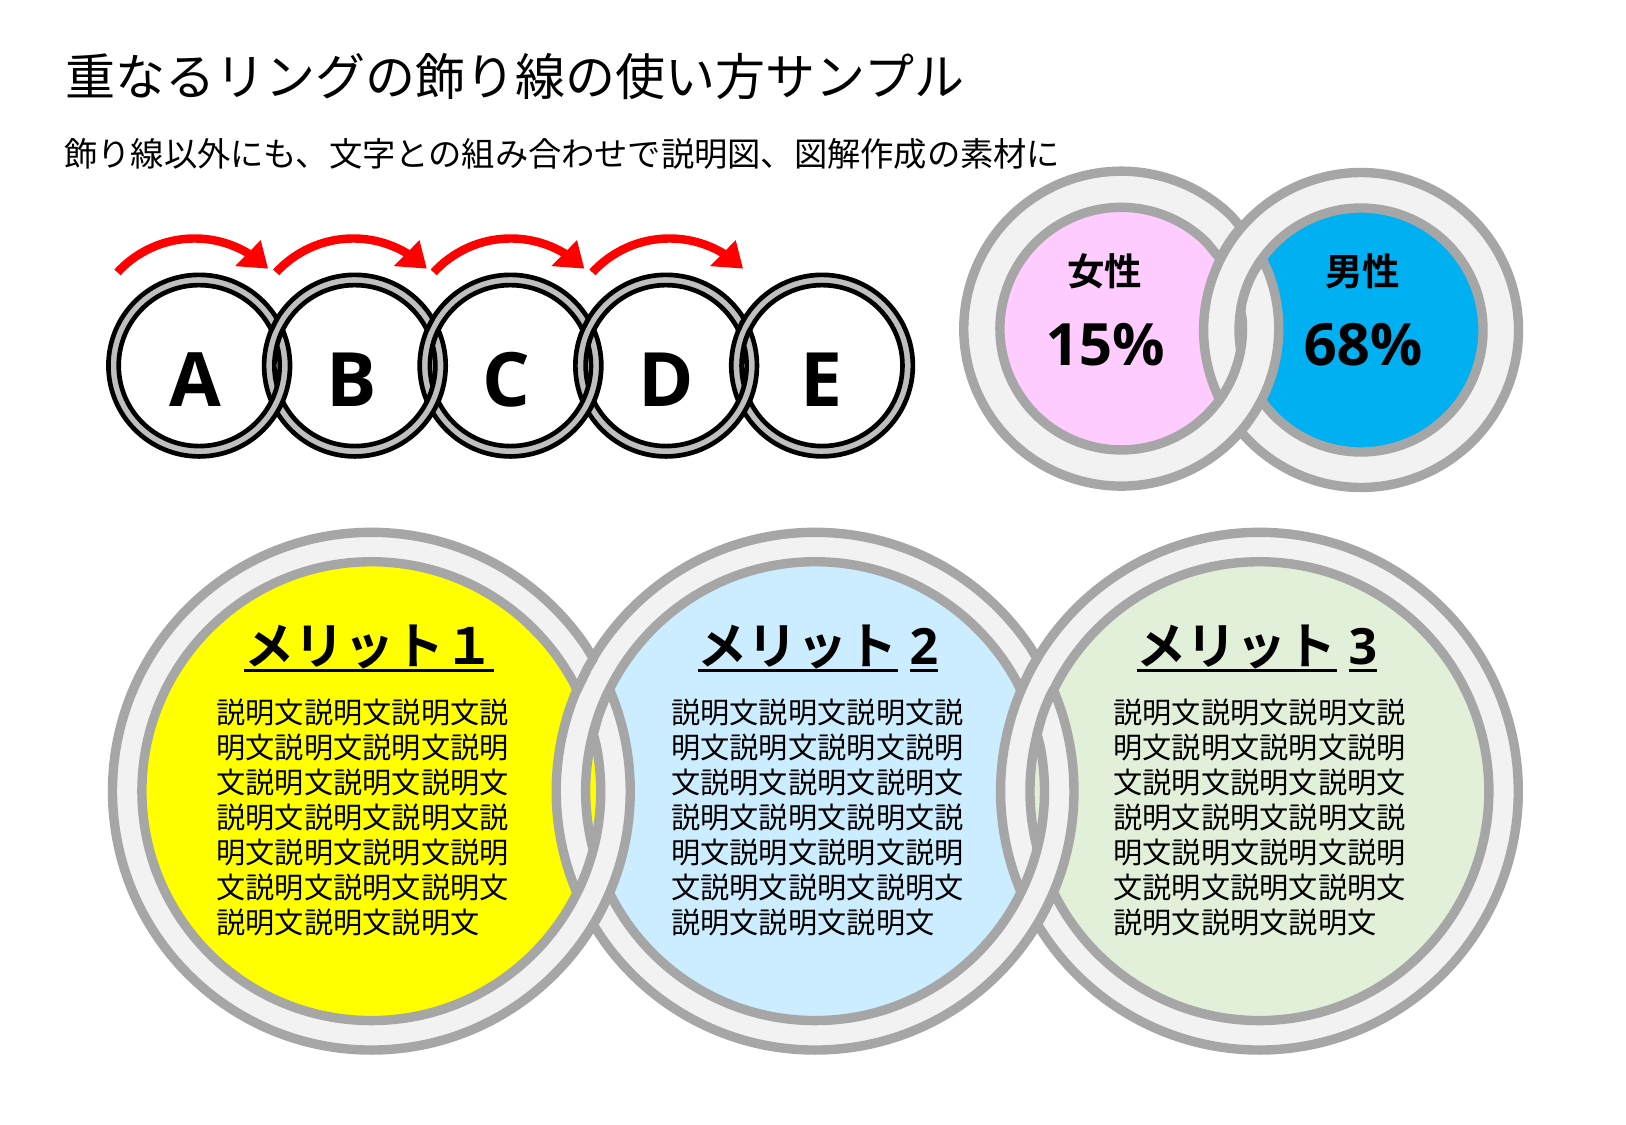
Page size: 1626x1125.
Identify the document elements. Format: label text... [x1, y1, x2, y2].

text_box [271, 233, 429, 274]
text_box [587, 233, 745, 274]
text_box [112, 233, 270, 274]
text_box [963, 171, 1519, 488]
text_box 飾り線以外にも、文字との組み合わせで説明図、図解作成の素材に [49, 125, 1076, 181]
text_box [112, 532, 1519, 1051]
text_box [108, 274, 913, 457]
text_box [429, 233, 586, 274]
text_box 重なるリングの飾り線の使い方サンプル [50, 38, 979, 113]
